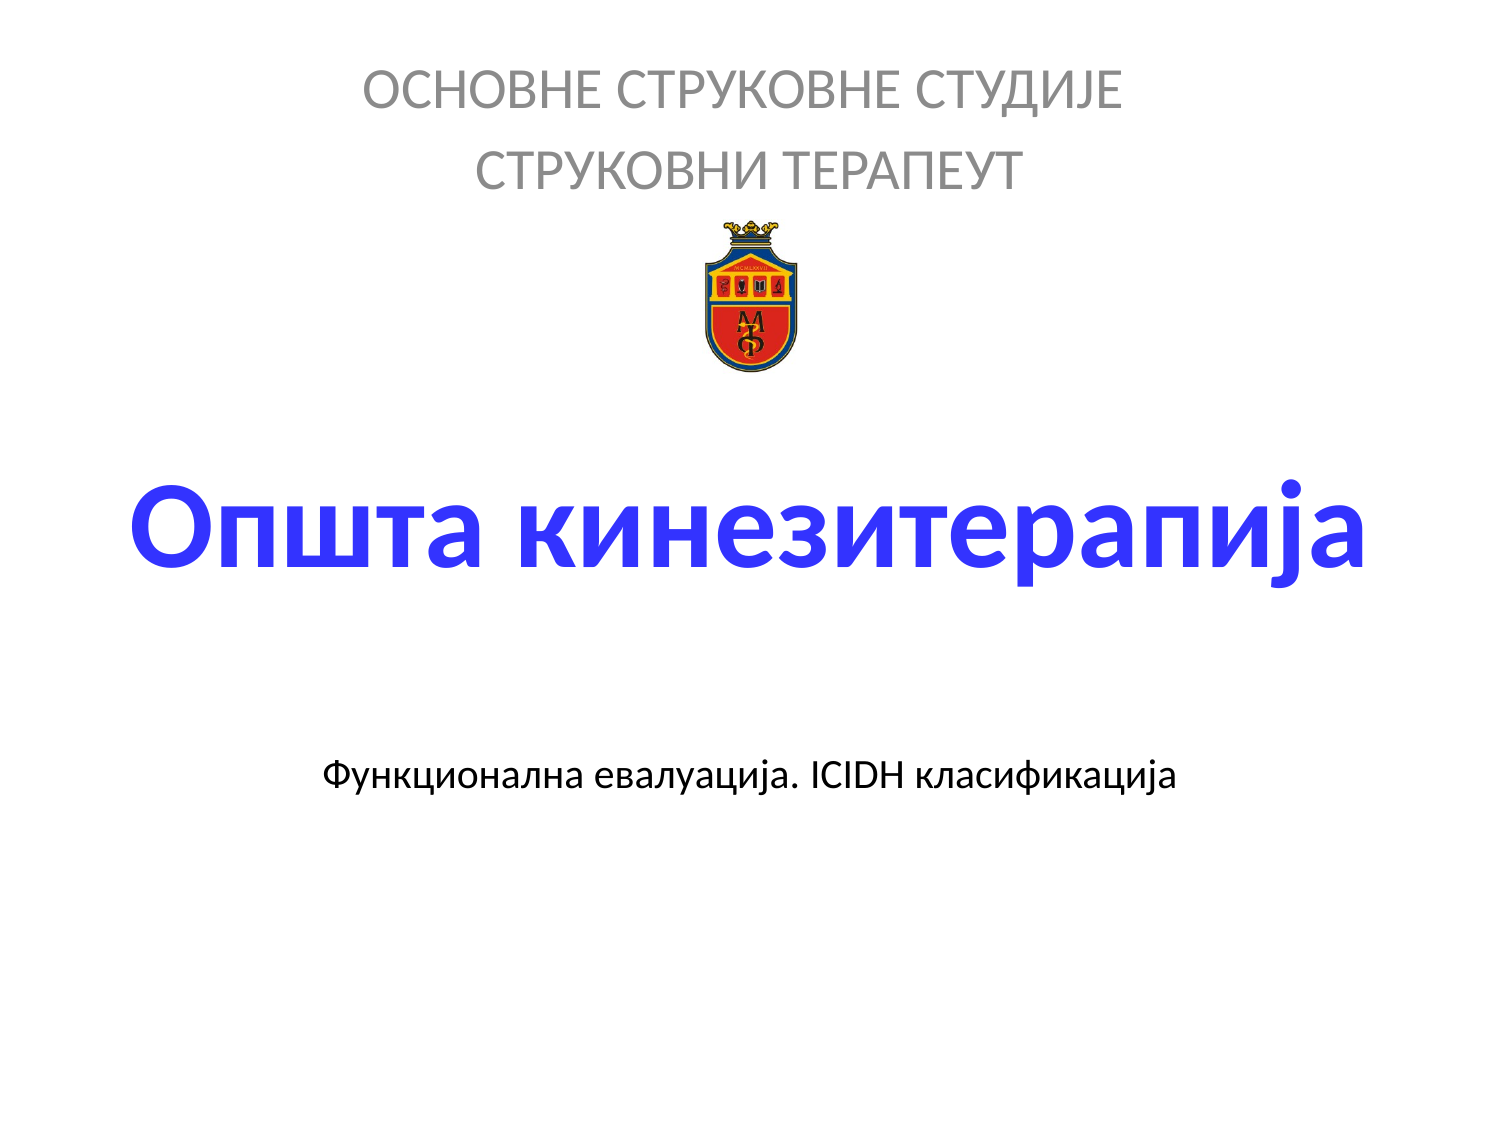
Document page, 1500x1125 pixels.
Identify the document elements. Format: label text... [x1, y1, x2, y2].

subtitle ОСНОВНЕ СТРУКОВНЕ СТУДИЈЕ СТРУКОВНИ ТЕРАПЕУТ [0, 42, 1500, 251]
picture [702, 219, 799, 374]
title Општа кинезитерапија [0, 397, 1500, 639]
text_box Функционална евалуација. ICIDH класификација [0, 689, 1500, 805]
